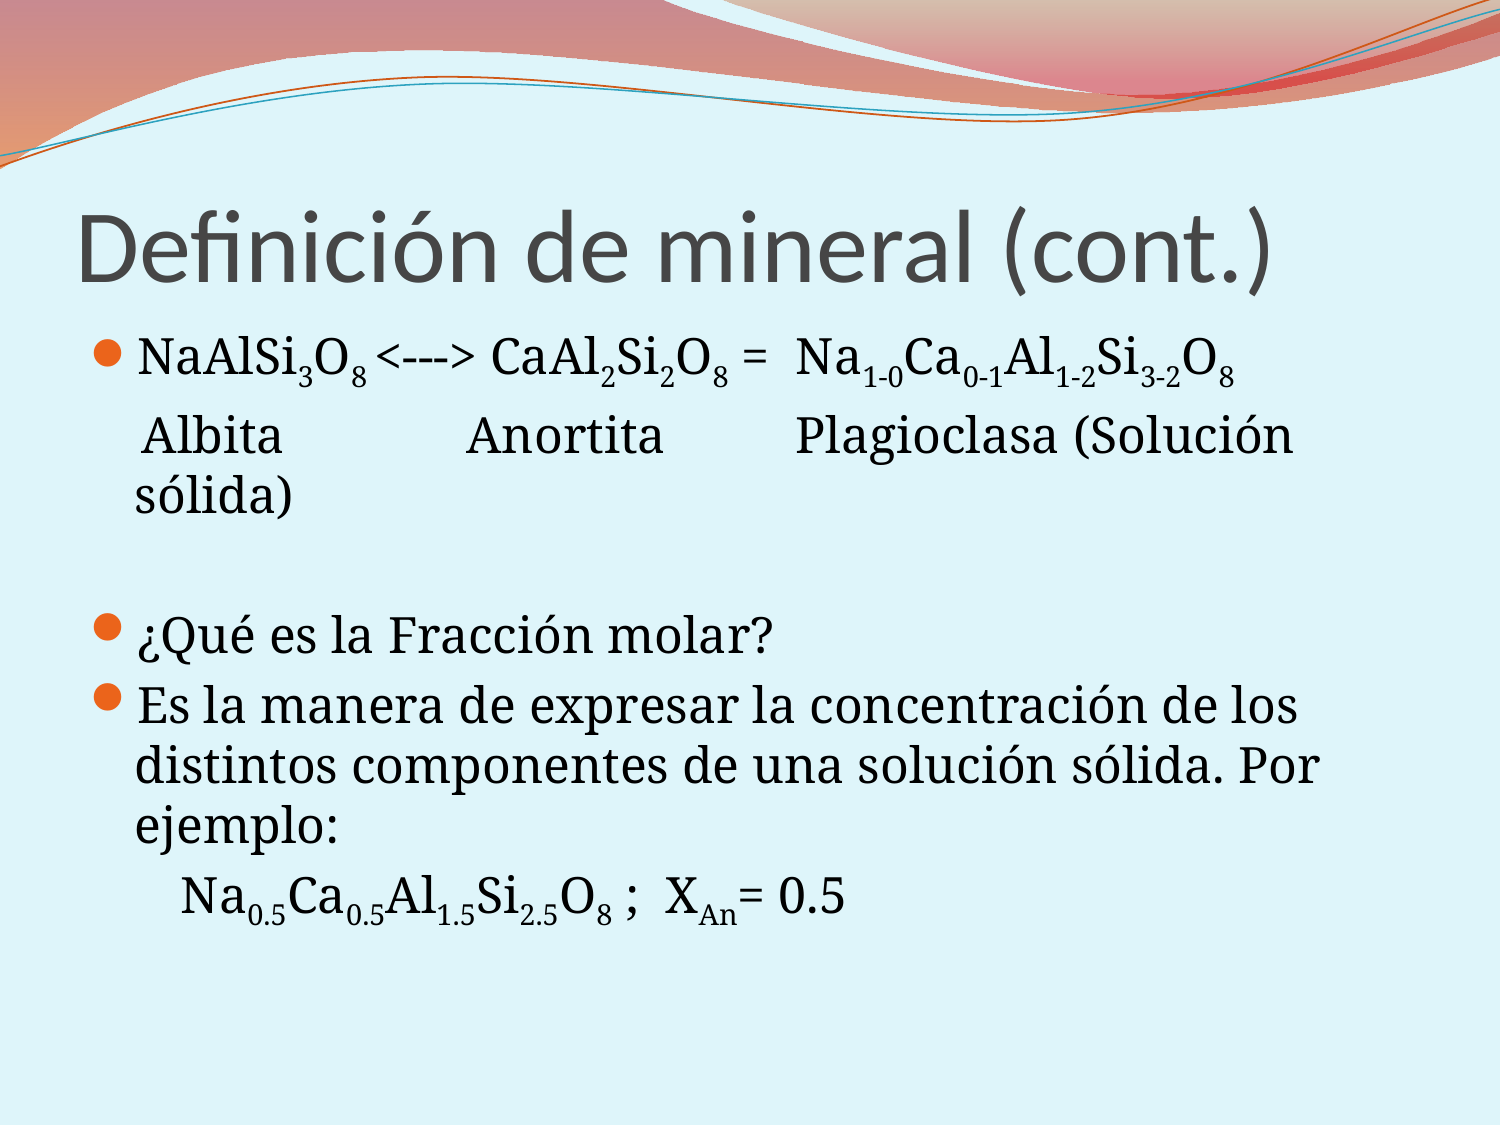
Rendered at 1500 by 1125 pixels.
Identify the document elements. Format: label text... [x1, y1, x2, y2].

list NaAlSi3O8 <---> CaAl2Si2O8 = Na1-0Ca0-1Al1-2Si3-2O8 Albita Anortita Plagioclasa (Solución sólida) ¿Qué es la Fracción molar? Es la manera de expresar la concentración de los distintos componentes de una solución sólida. Por ejemplo: Na0.5Ca0.5Al1.5Si2.5O8 ; XAn= 0.5 [75, 317, 1425, 1038]
title Definición de mineral (cont.) [75, 115, 1425, 303]
